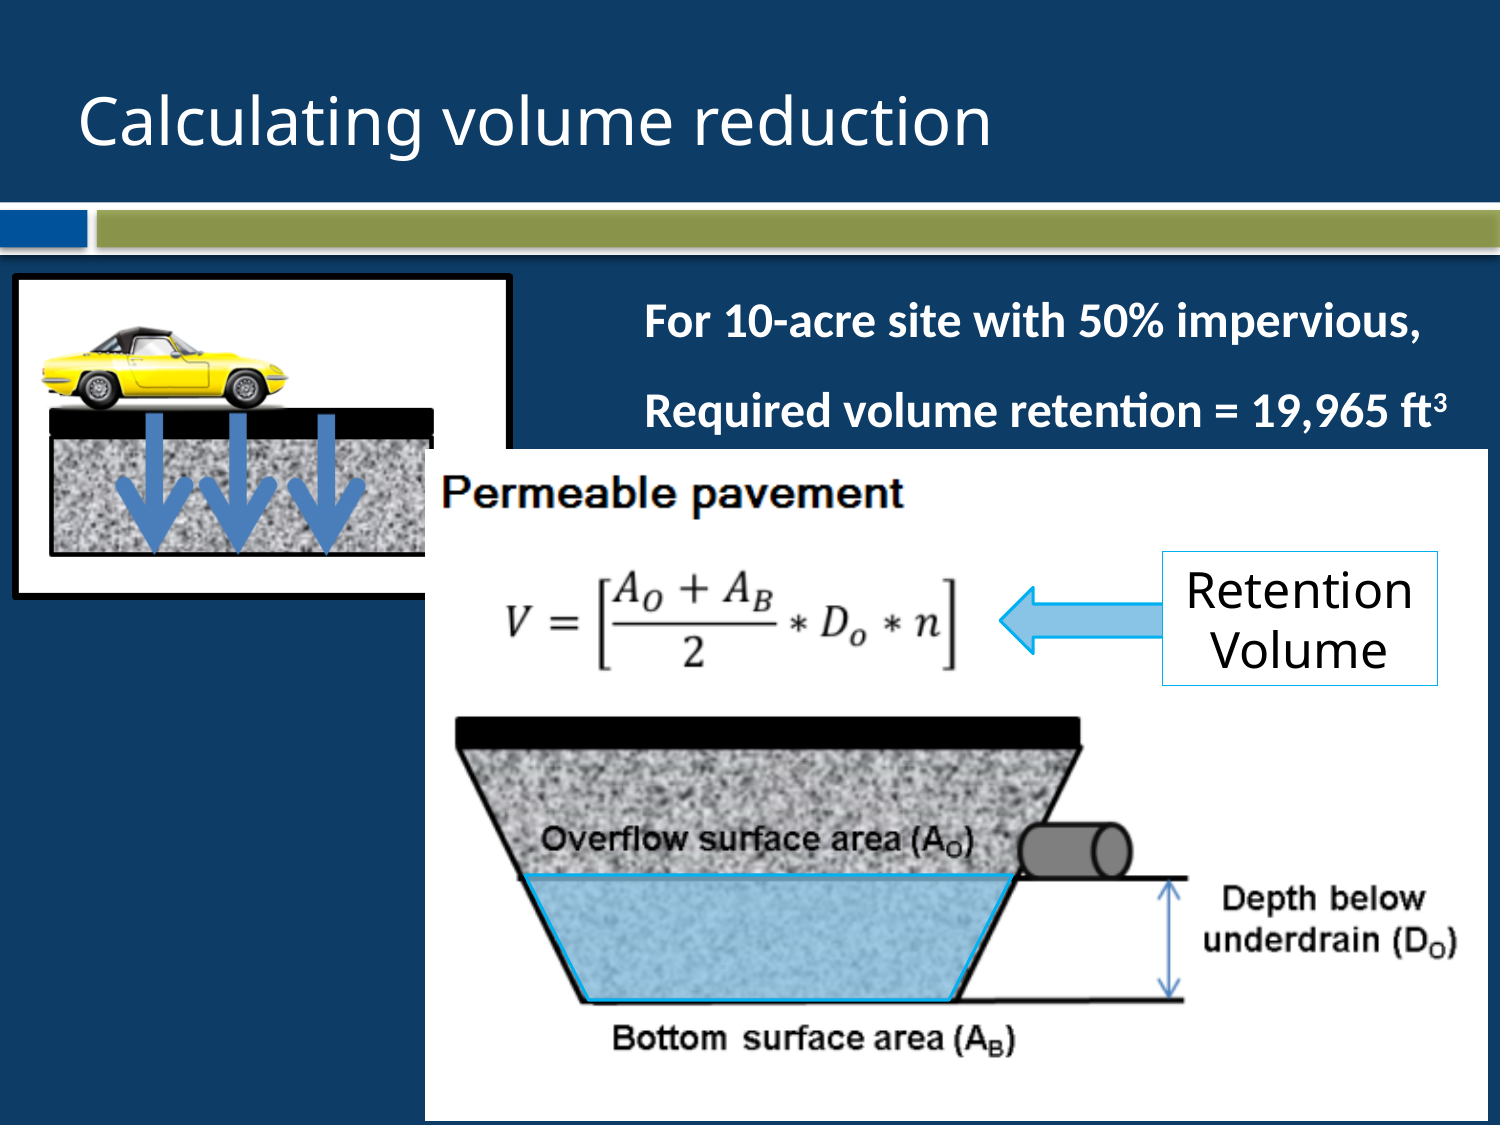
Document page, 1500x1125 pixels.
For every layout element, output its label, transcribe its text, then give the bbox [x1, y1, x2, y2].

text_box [524, 550, 1438, 1001]
picture [12, 273, 1488, 1121]
title Calculating volume reduction [62, 37, 1438, 200]
text_box For 10-acre site with 50% impervious, Required volume retention = 19,965 ft3 [629, 249, 1488, 445]
